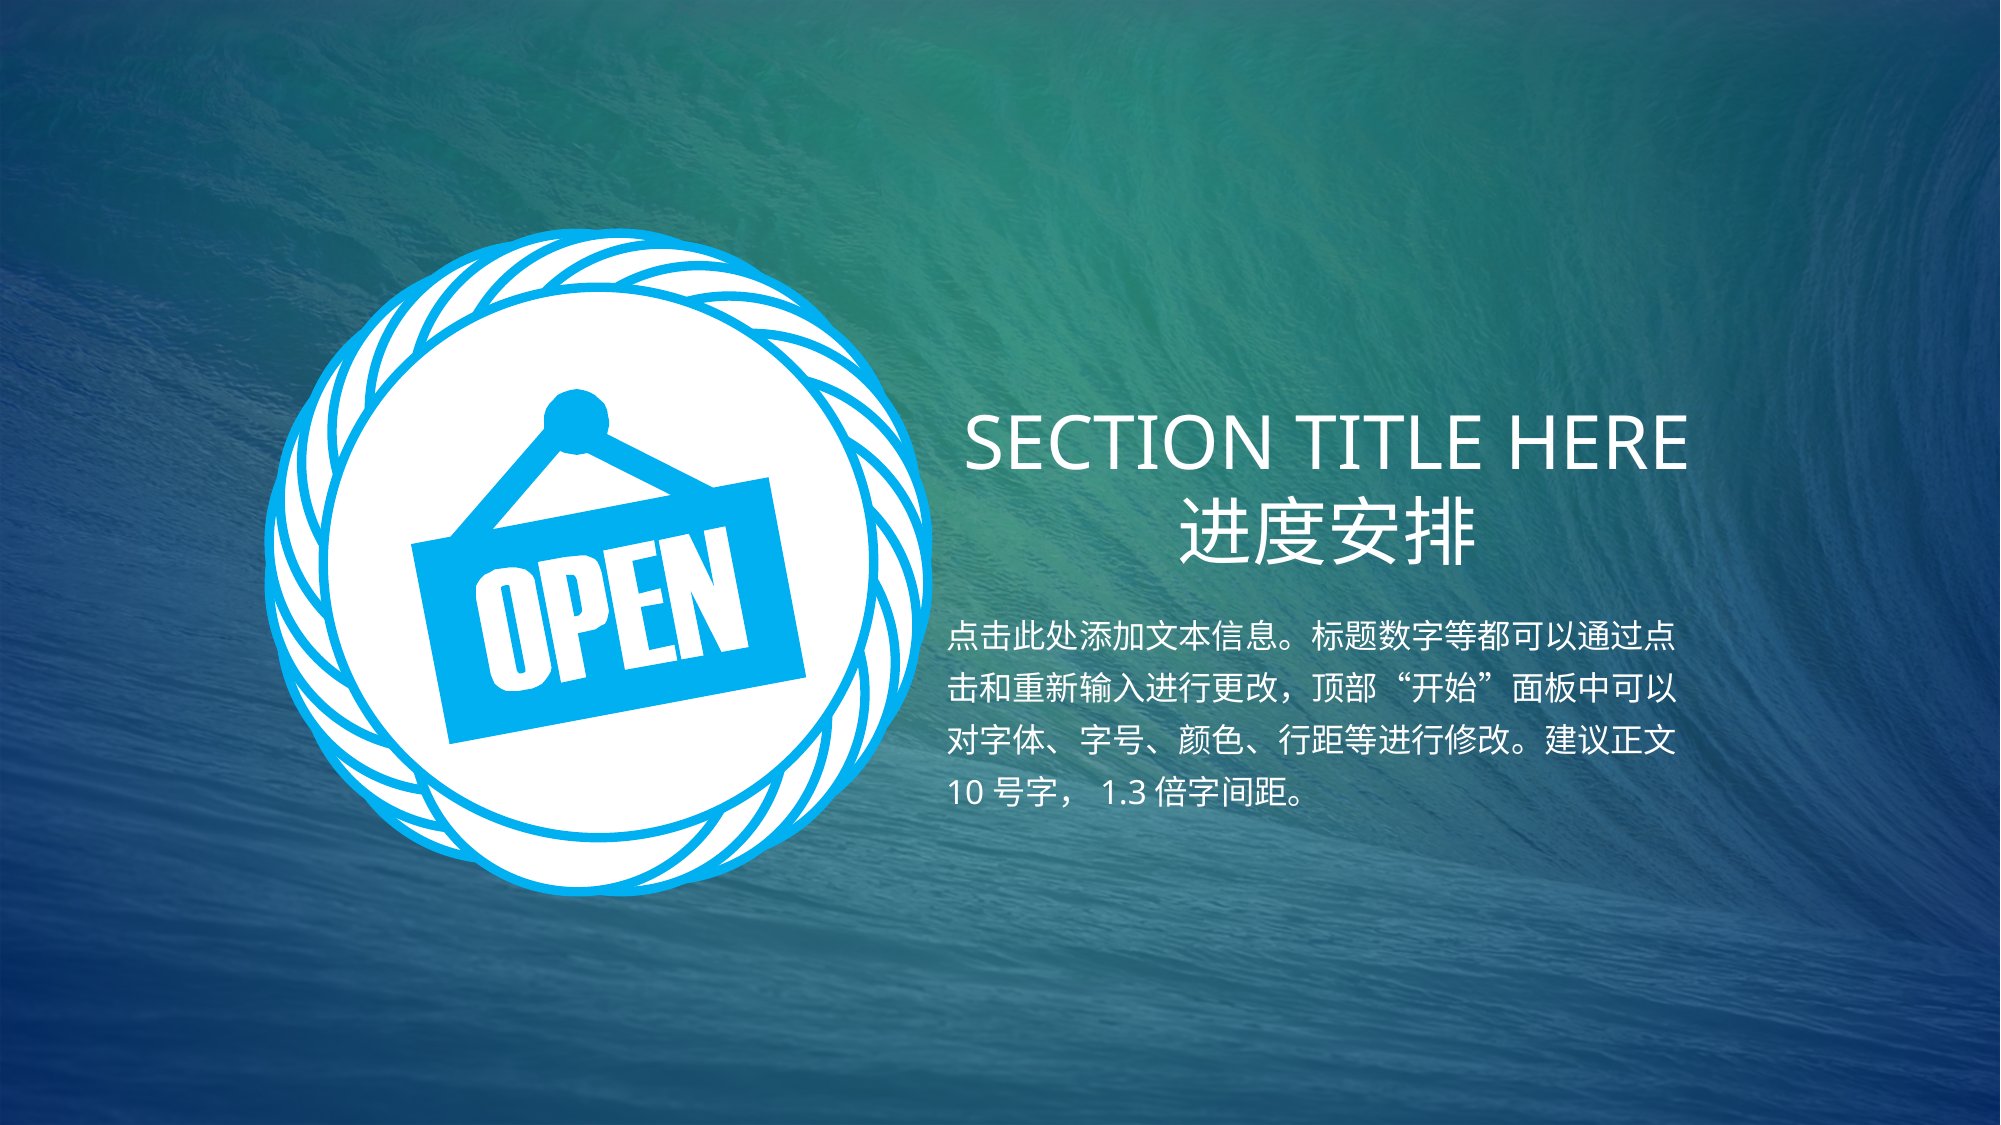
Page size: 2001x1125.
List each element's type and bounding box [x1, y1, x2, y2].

text_box [925, 386, 1729, 822]
text_box [267, 231, 930, 894]
